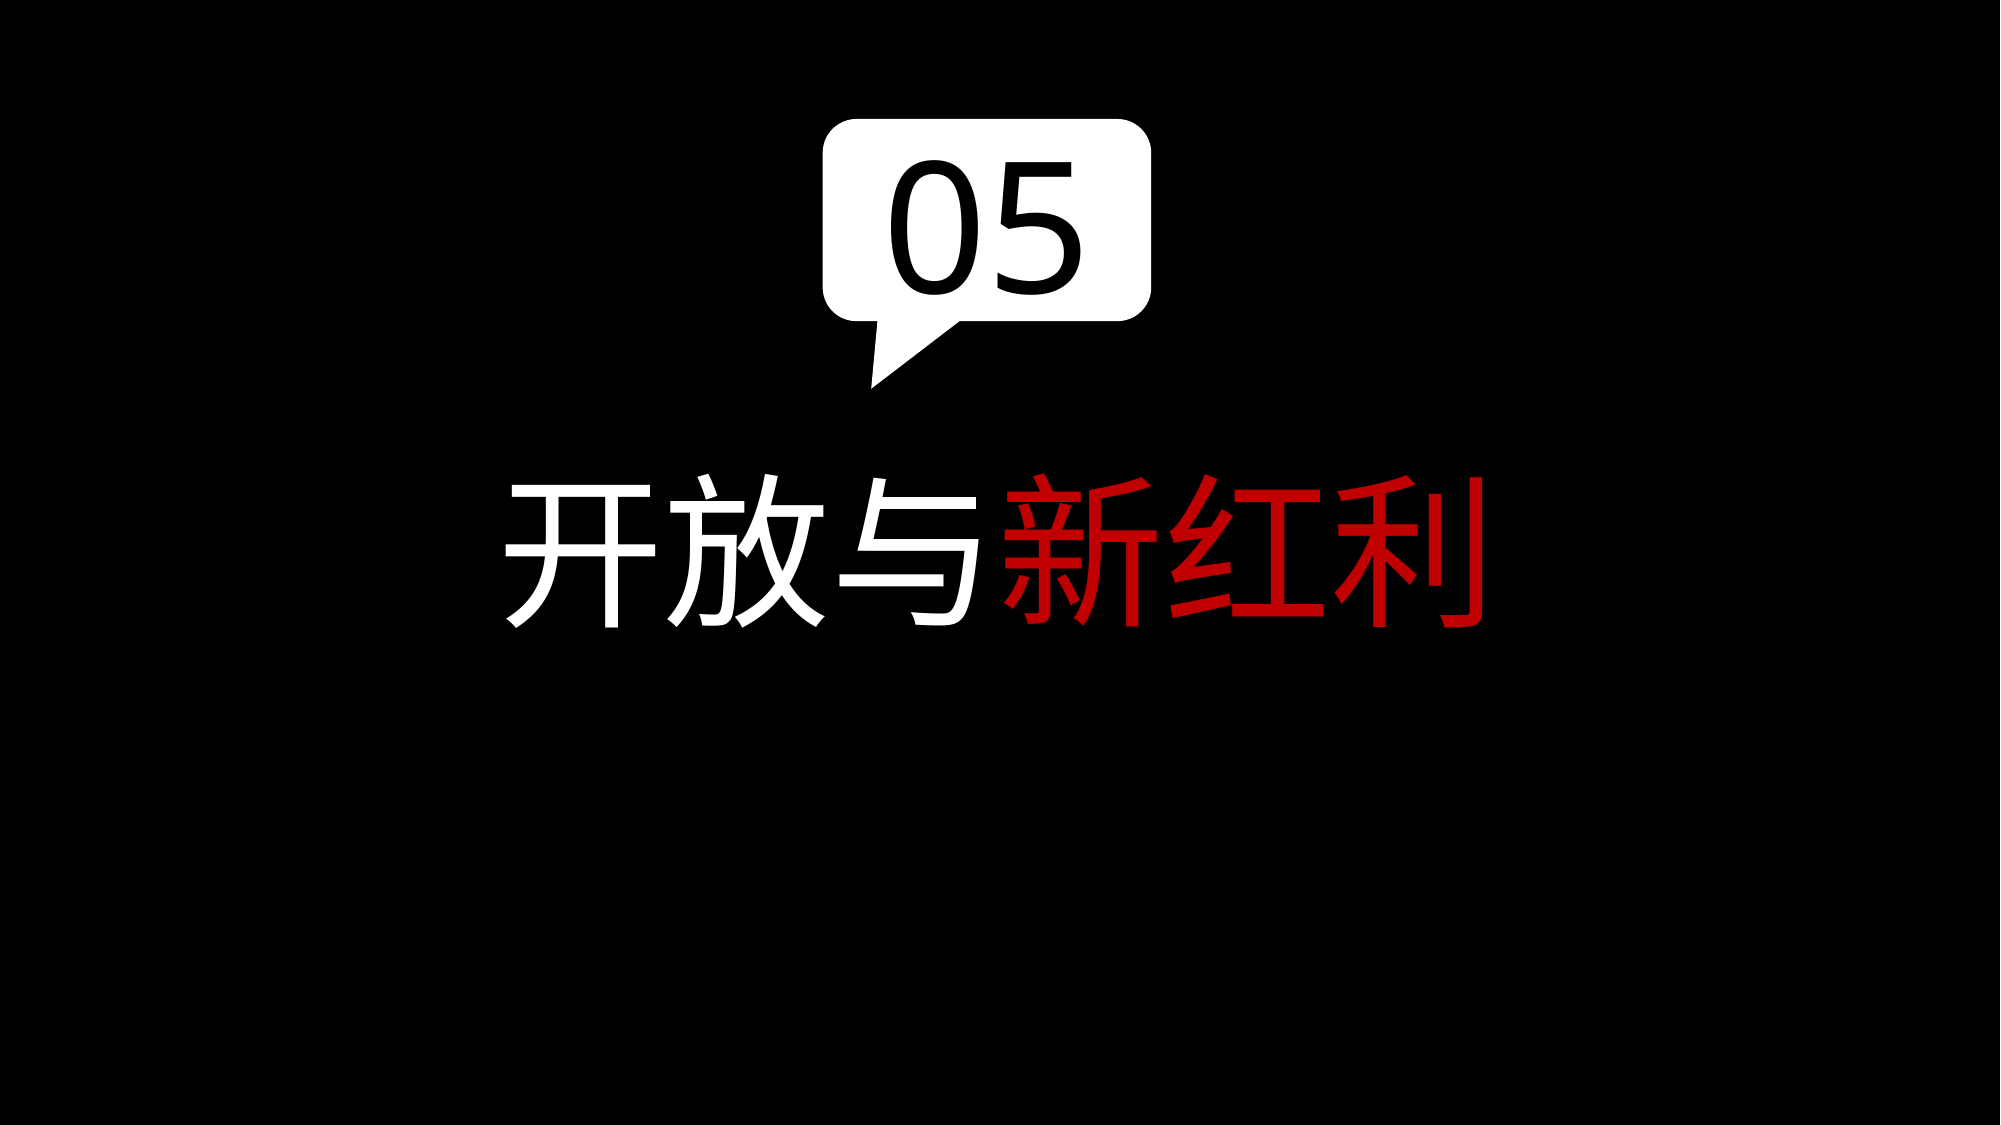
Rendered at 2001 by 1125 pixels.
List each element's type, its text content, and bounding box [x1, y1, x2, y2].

text_box 开放与新红利 [482, 440, 1691, 655]
text_box 05 [821, 117, 1153, 392]
